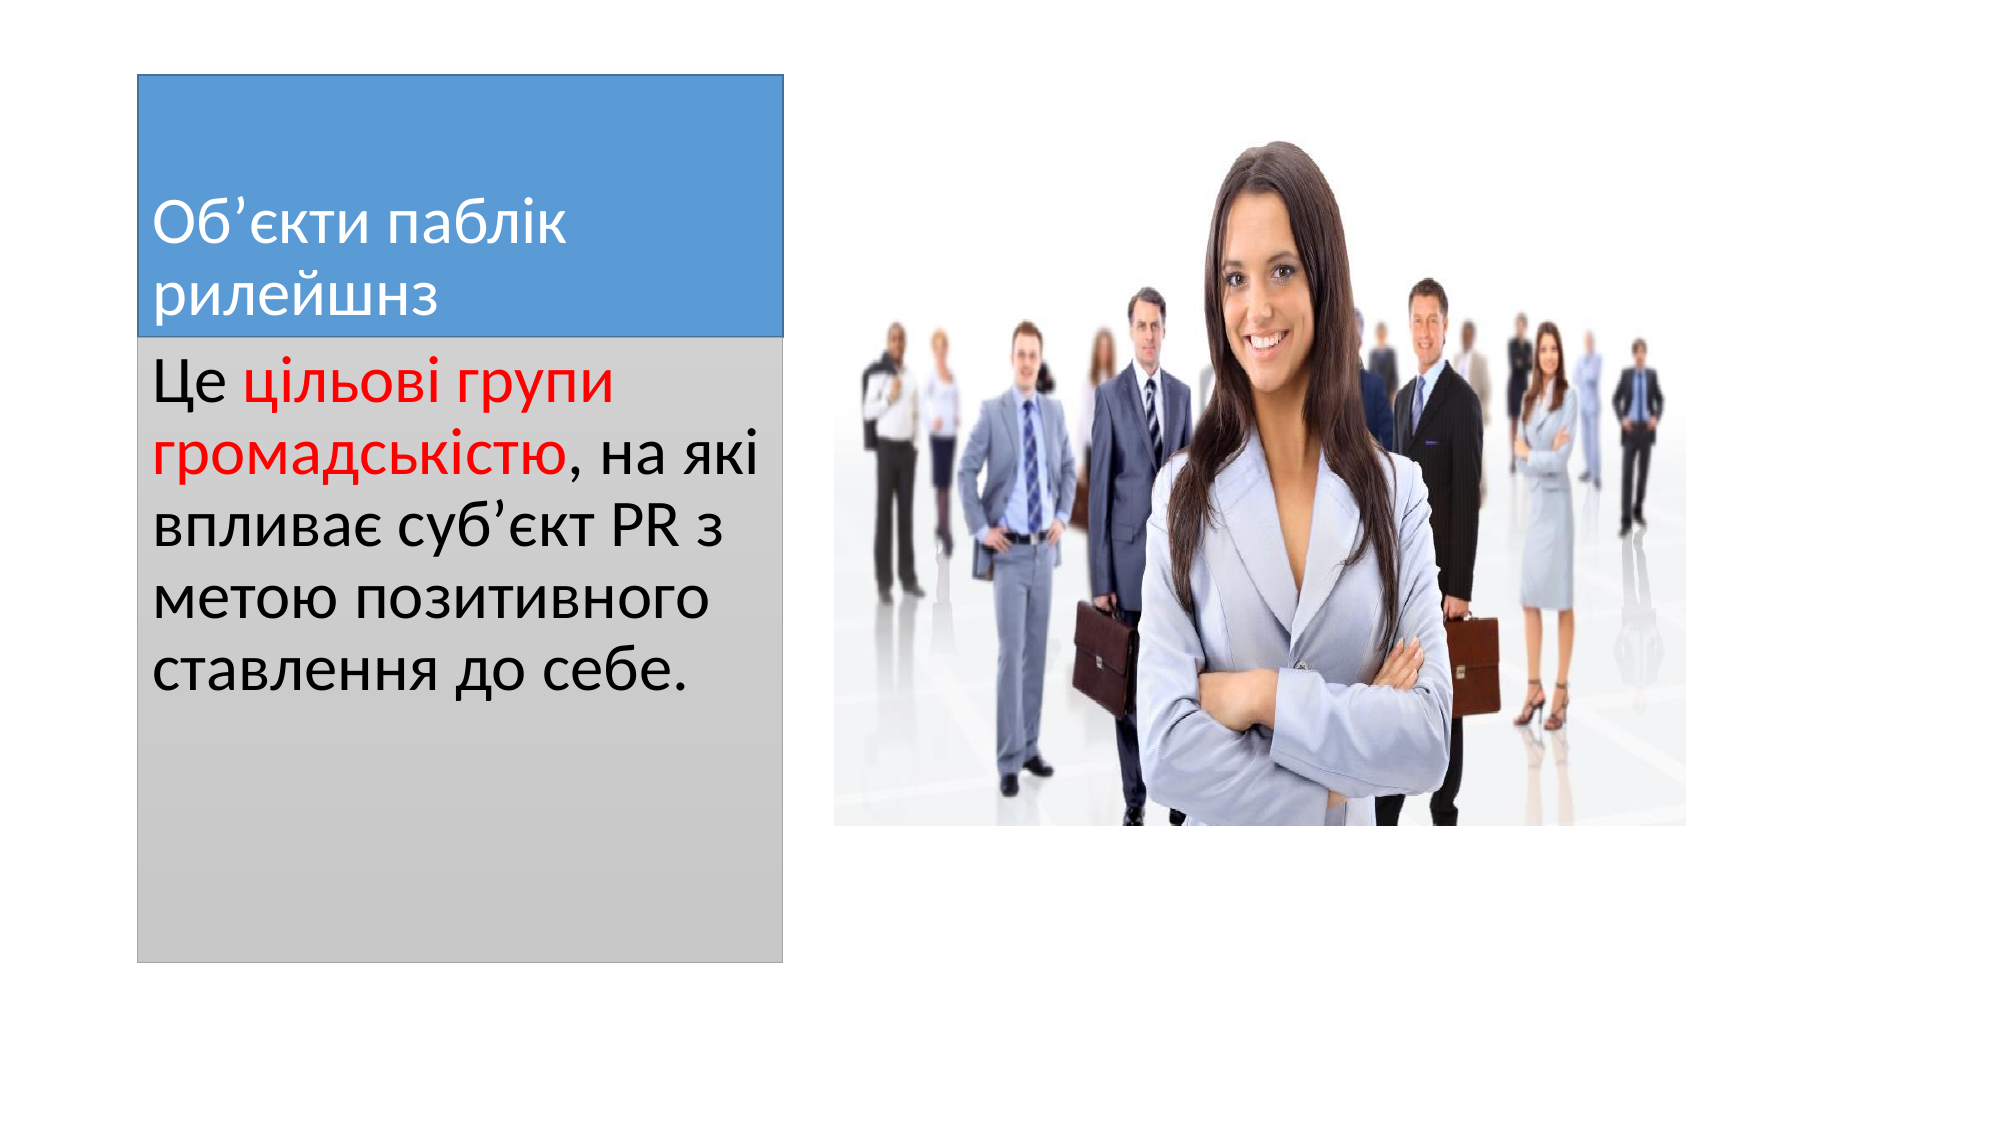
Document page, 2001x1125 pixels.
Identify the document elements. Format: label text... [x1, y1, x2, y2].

title Об’єкти паблік рилейшнз [137, 74, 784, 338]
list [834, 140, 1686, 826]
list Це цільові групи громадськістю, на які впливає суб’єкт PR з метою позитивного ставлення до себе. [137, 337, 783, 963]
